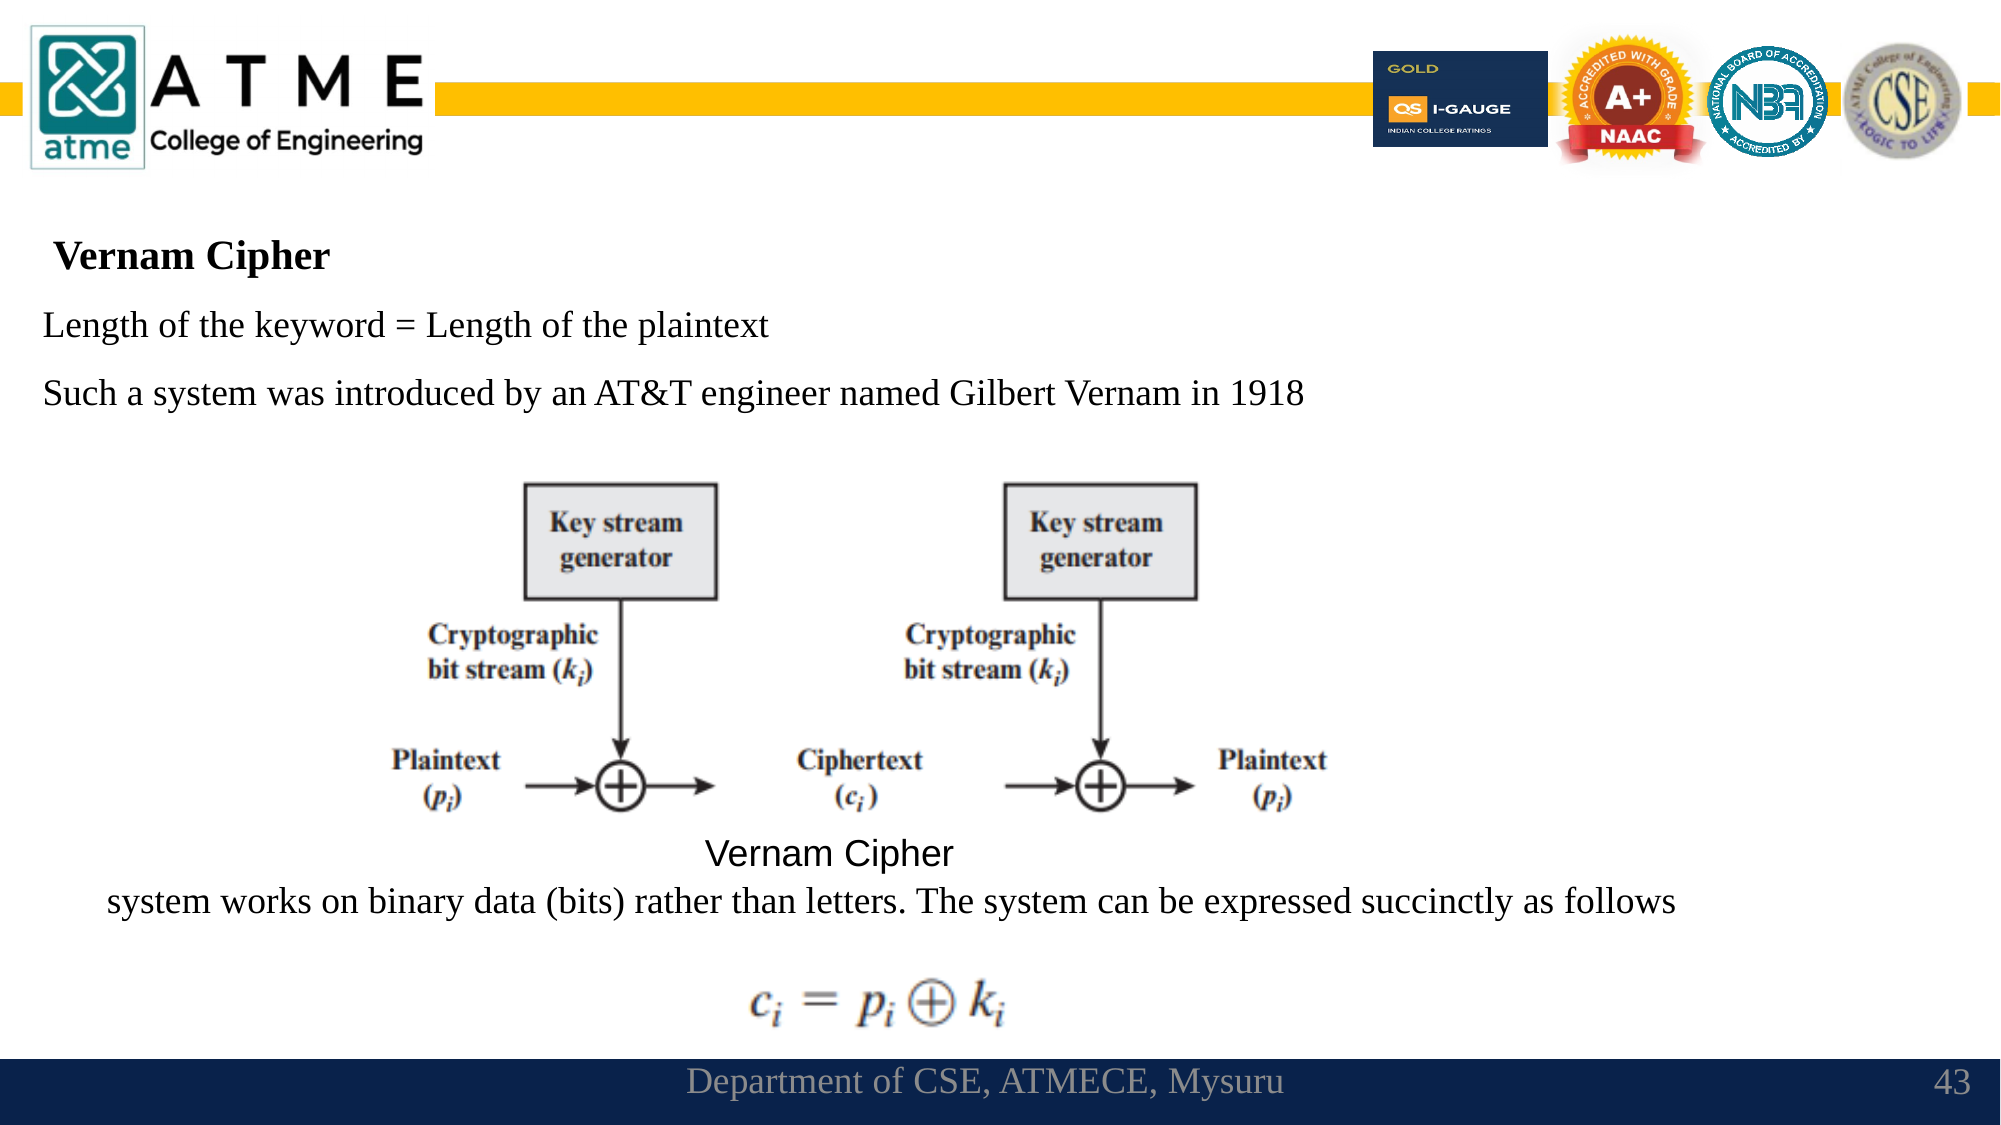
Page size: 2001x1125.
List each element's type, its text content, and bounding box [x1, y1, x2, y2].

picture [0, 1059, 2001, 1125]
picture [1373, 20, 1828, 180]
text_box Vernam Cipher Length of the keyword = Length of the plaintext Such a system was introduced by an AT&T engineer named Gilbert Vernam in 1918 [27, 195, 1918, 421]
text_box Vernam Cipher [690, 821, 1690, 868]
text_box system works on binary data (bits) rather than letters. The system can be expressed succinctly as follows [92, 868, 1853, 929]
picture [22, 15, 435, 178]
picture [1840, 26, 1968, 176]
slide_number 43 [1511, 1057, 1972, 1103]
footer Department of CSE, ATMECE, Mysuru [501, 1056, 1470, 1102]
picture [739, 963, 1038, 1049]
picture [366, 451, 1338, 822]
